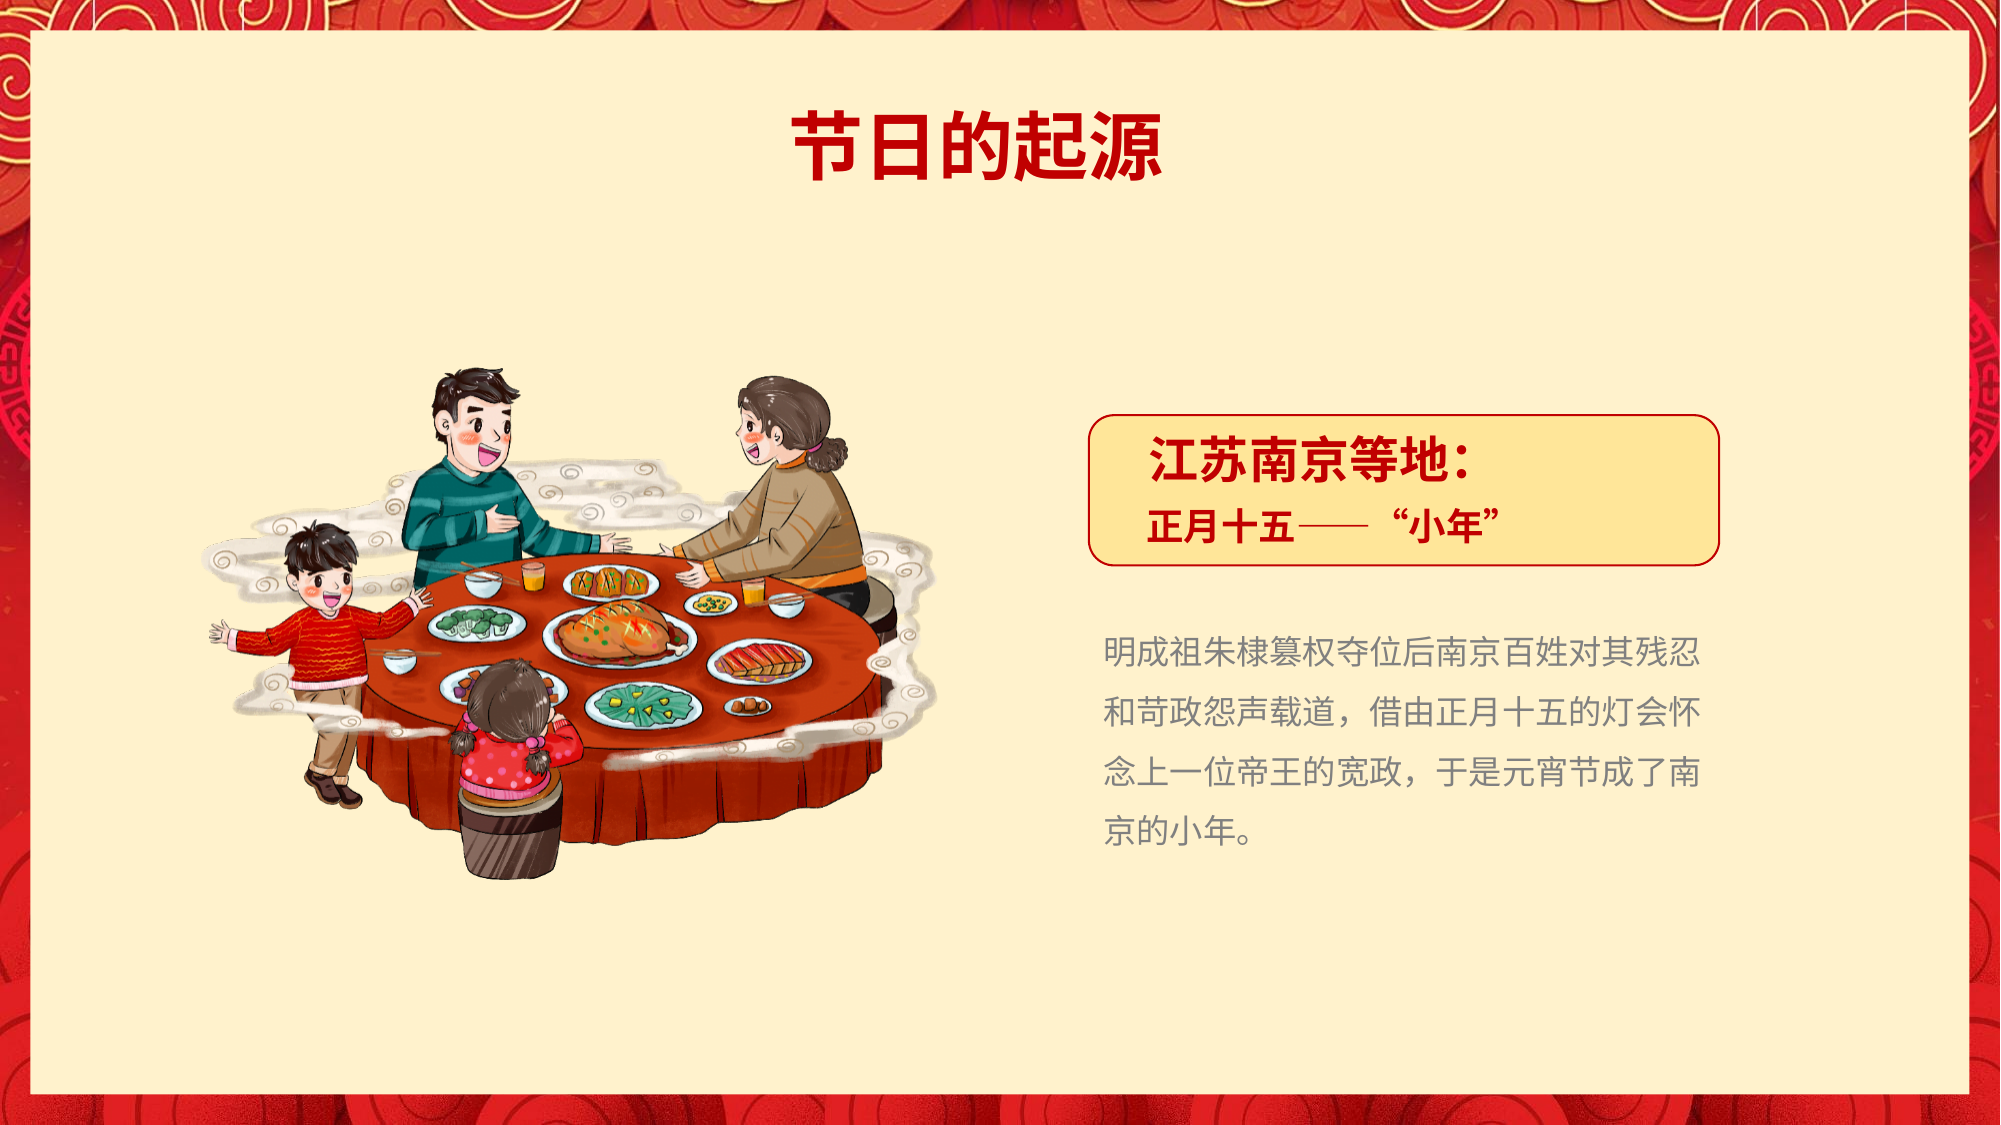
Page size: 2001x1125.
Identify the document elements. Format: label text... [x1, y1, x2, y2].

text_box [1088, 415, 1720, 566]
text_box 明成祖朱棣篡权夺位后南京百姓对其残忍和苛政怨声载道，借由正月十五的灯会怀念上一位帝王的宽政，于是元宵节成了南京的小年。 [1088, 603, 1720, 858]
text_box [287, 995, 1288, 1101]
picture [0, 0, 2000, 1125]
text_box 节日的起源 [773, 92, 1227, 198]
